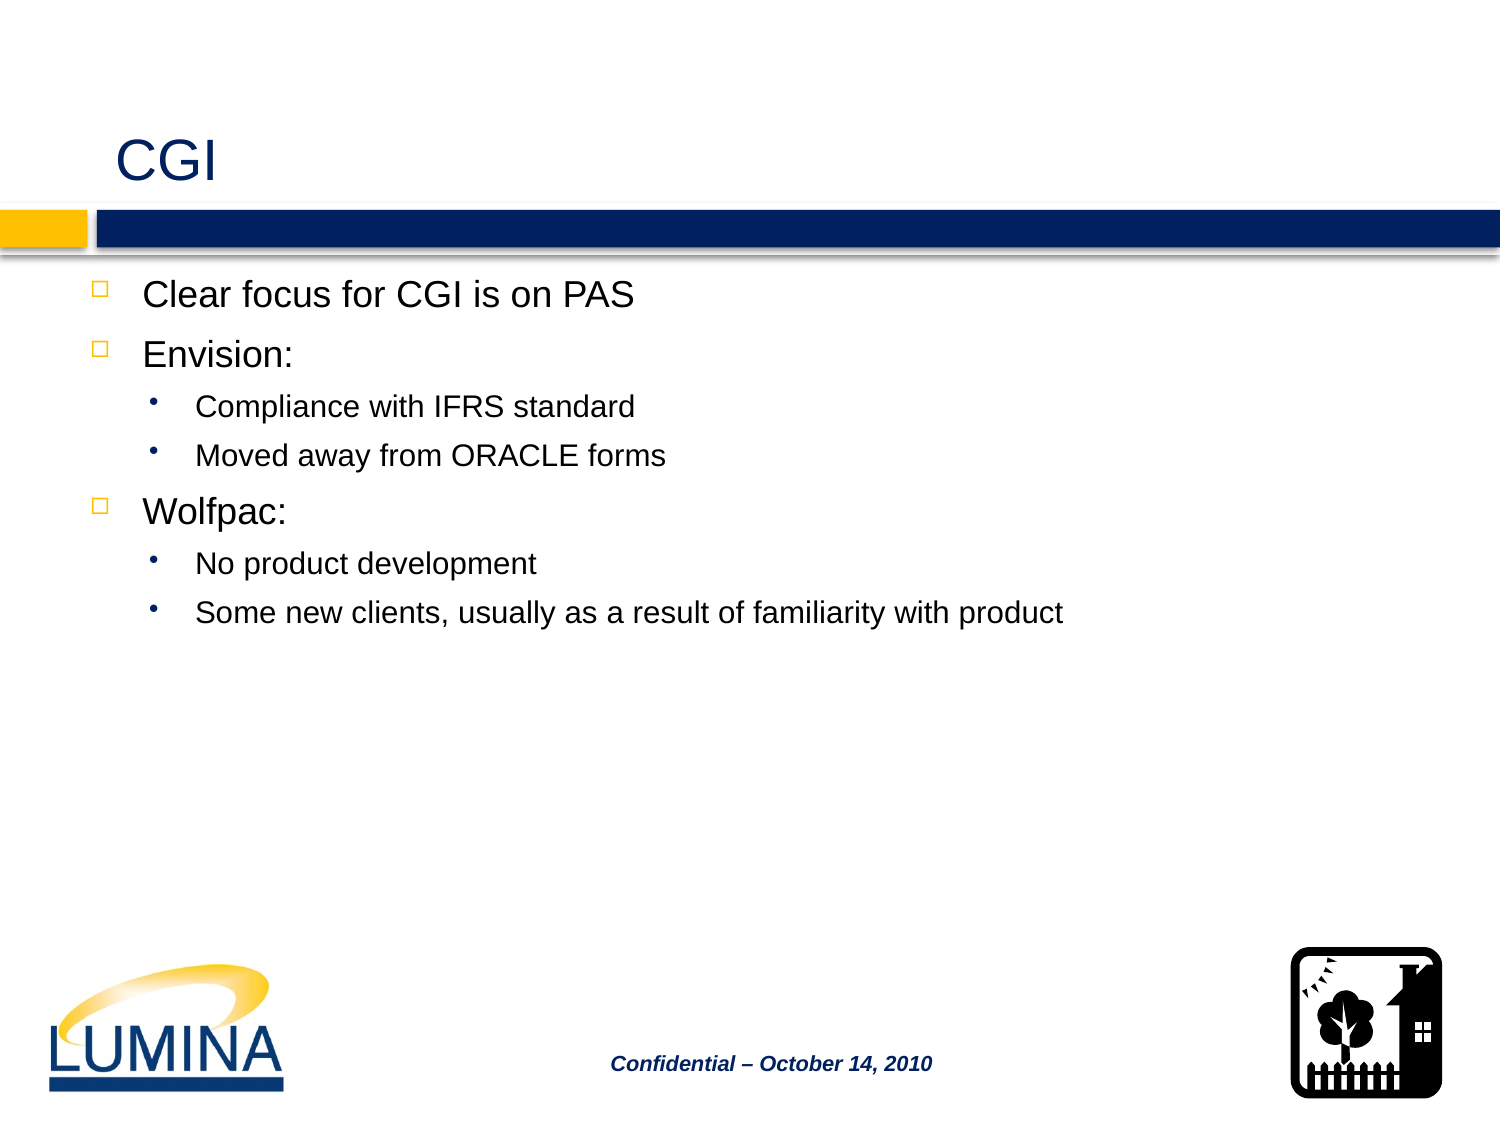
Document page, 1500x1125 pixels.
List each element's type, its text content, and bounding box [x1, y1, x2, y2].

title CGI [100, 37, 1439, 201]
picture [49, 964, 284, 1094]
list Clear focus for CGI is on PAS Envision: Compliance with IFRS standard Moved away from ORACLE forms Wolfpac: No product development Some new clients, usually as a result of familiarity with product [74, 262, 1338, 1006]
